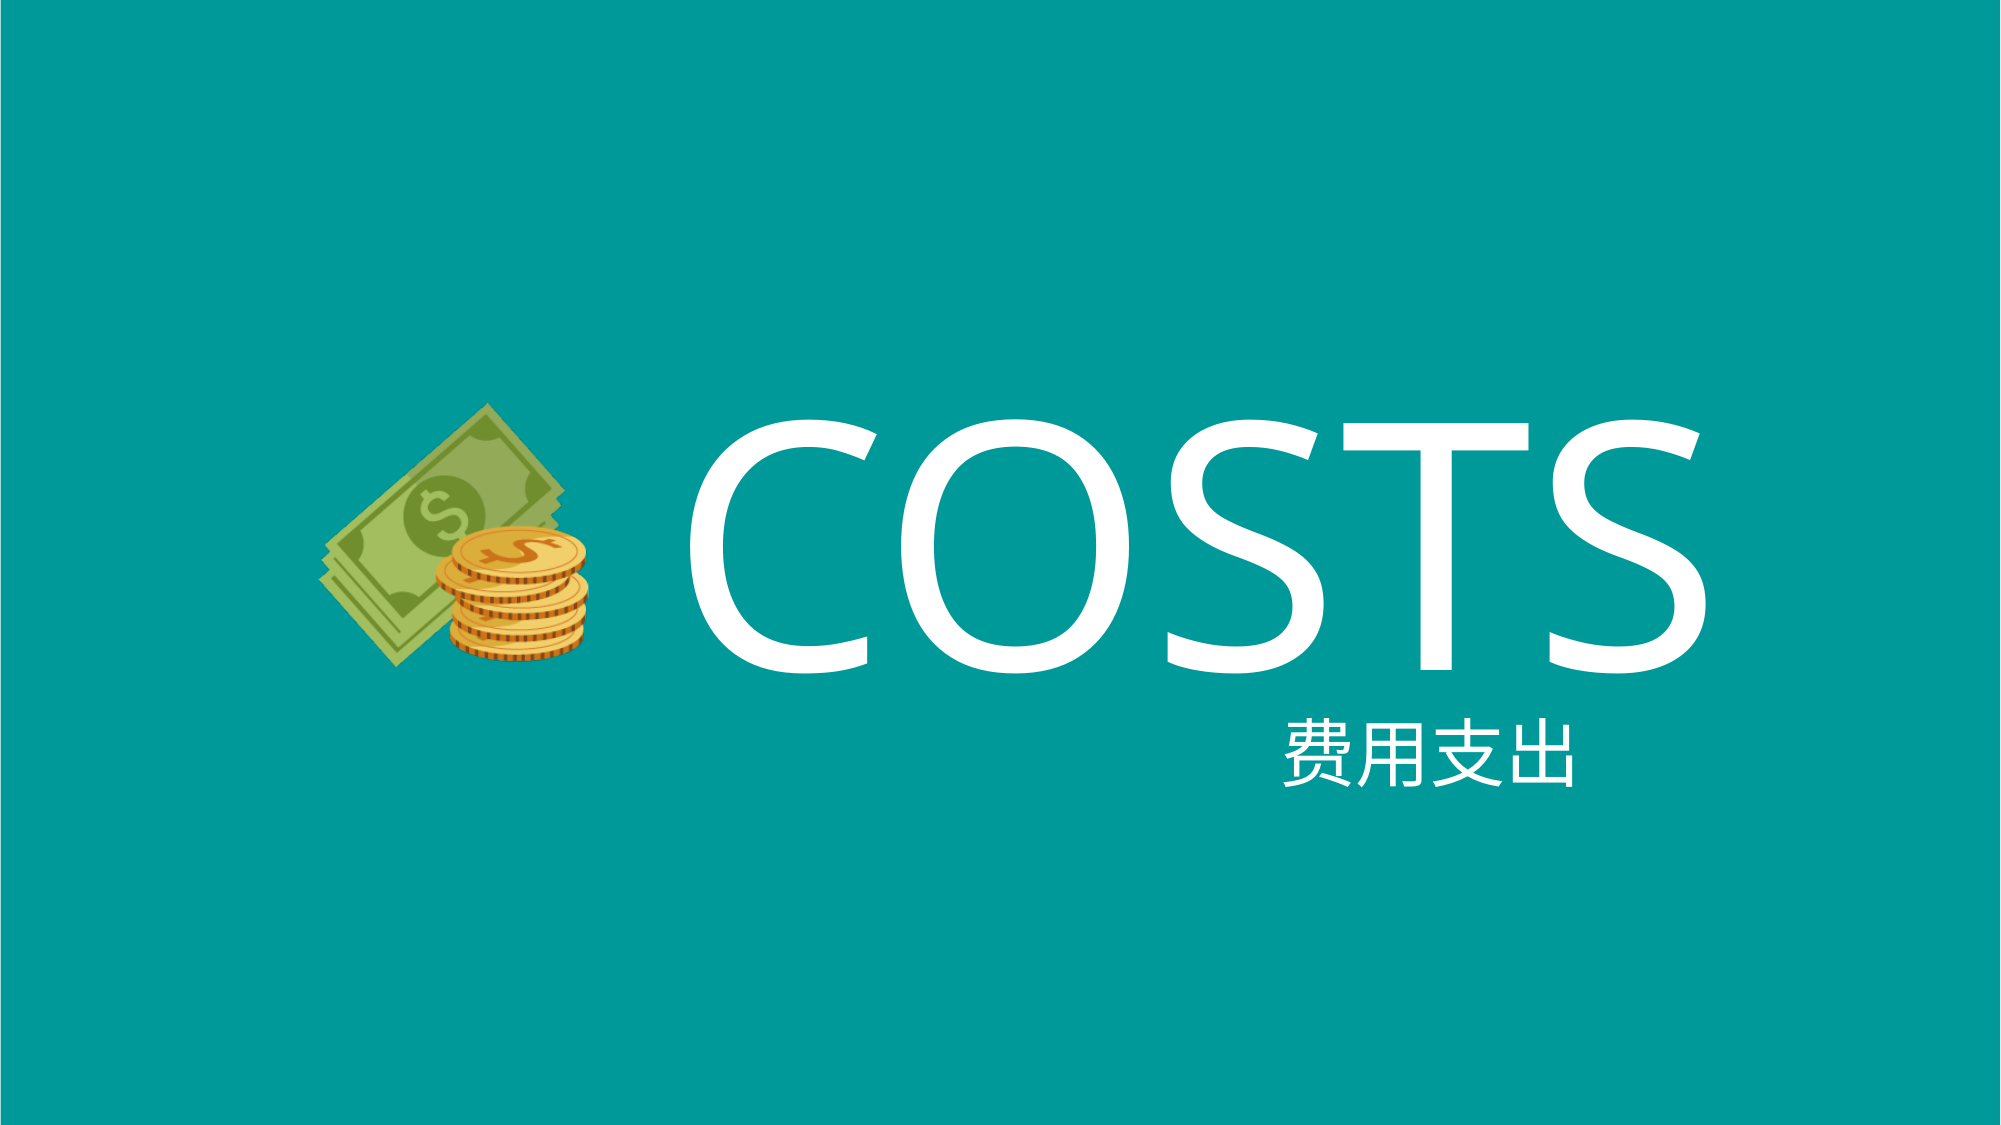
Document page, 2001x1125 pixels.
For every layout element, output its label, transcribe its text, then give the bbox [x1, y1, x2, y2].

picture [310, 392, 595, 677]
text_box COSTS [654, 317, 1901, 748]
text_box 费用支出 [1265, 698, 2000, 804]
